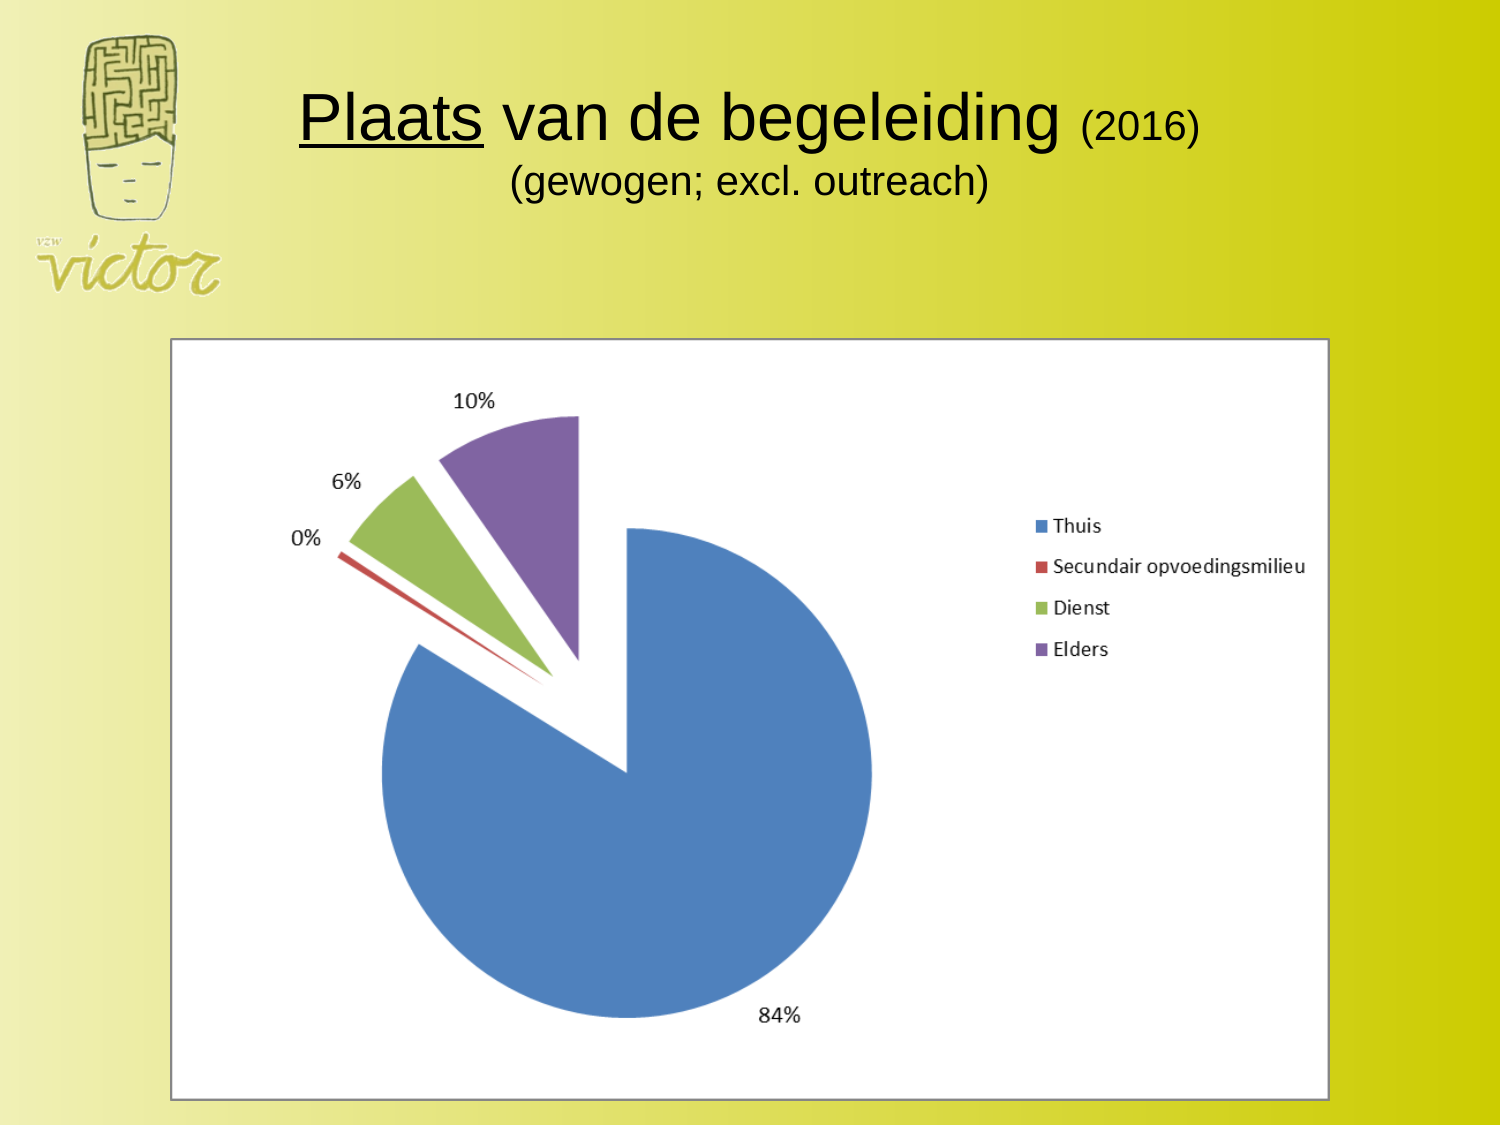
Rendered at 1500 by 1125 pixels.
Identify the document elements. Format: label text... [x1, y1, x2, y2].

picture [170, 337, 1330, 1102]
picture [29, 30, 234, 303]
title Plaats van de begeleiding (2016) (gewogen; excl. outreach) [74, 44, 1426, 233]
